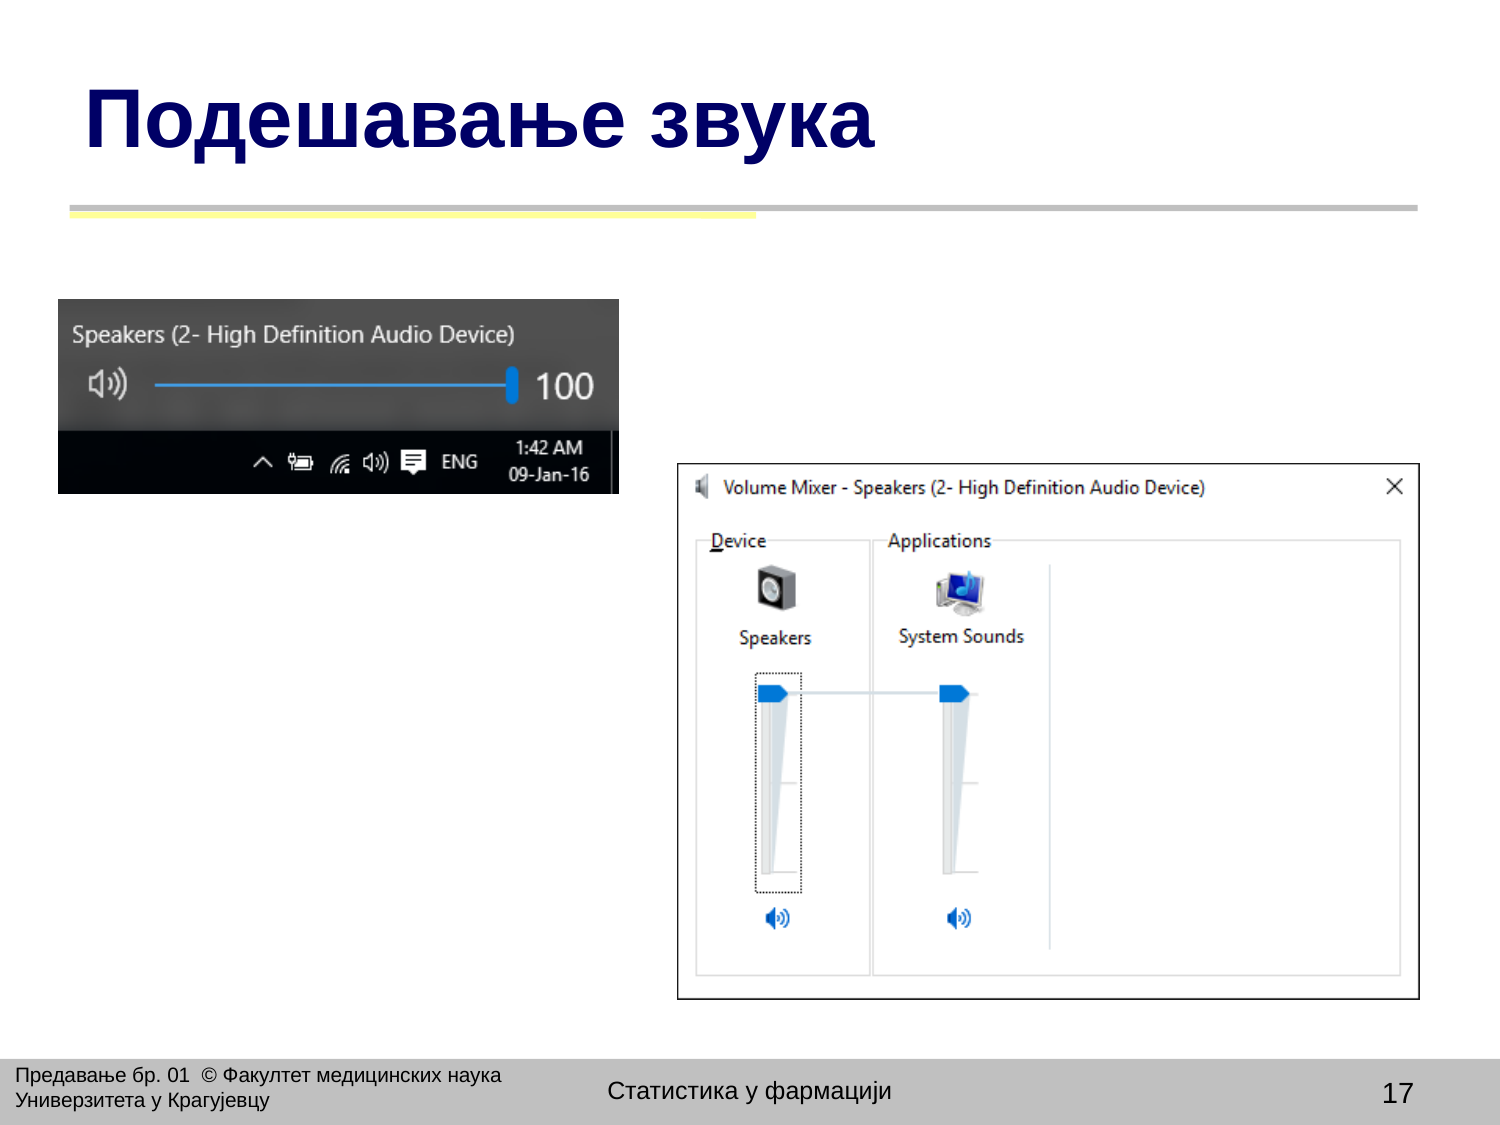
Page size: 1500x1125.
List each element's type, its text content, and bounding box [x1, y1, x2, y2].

slide_number 17 [1079, 1066, 1430, 1125]
picture [58, 299, 619, 494]
slide_number Предавање бр. 01 © Факултет медицинских наука Универзитета у Крагујевцу [0, 1053, 614, 1108]
title Подешавање звука [69, 19, 1426, 208]
footer Статистика у фармацији [512, 1066, 988, 1125]
picture [676, 463, 1420, 1001]
